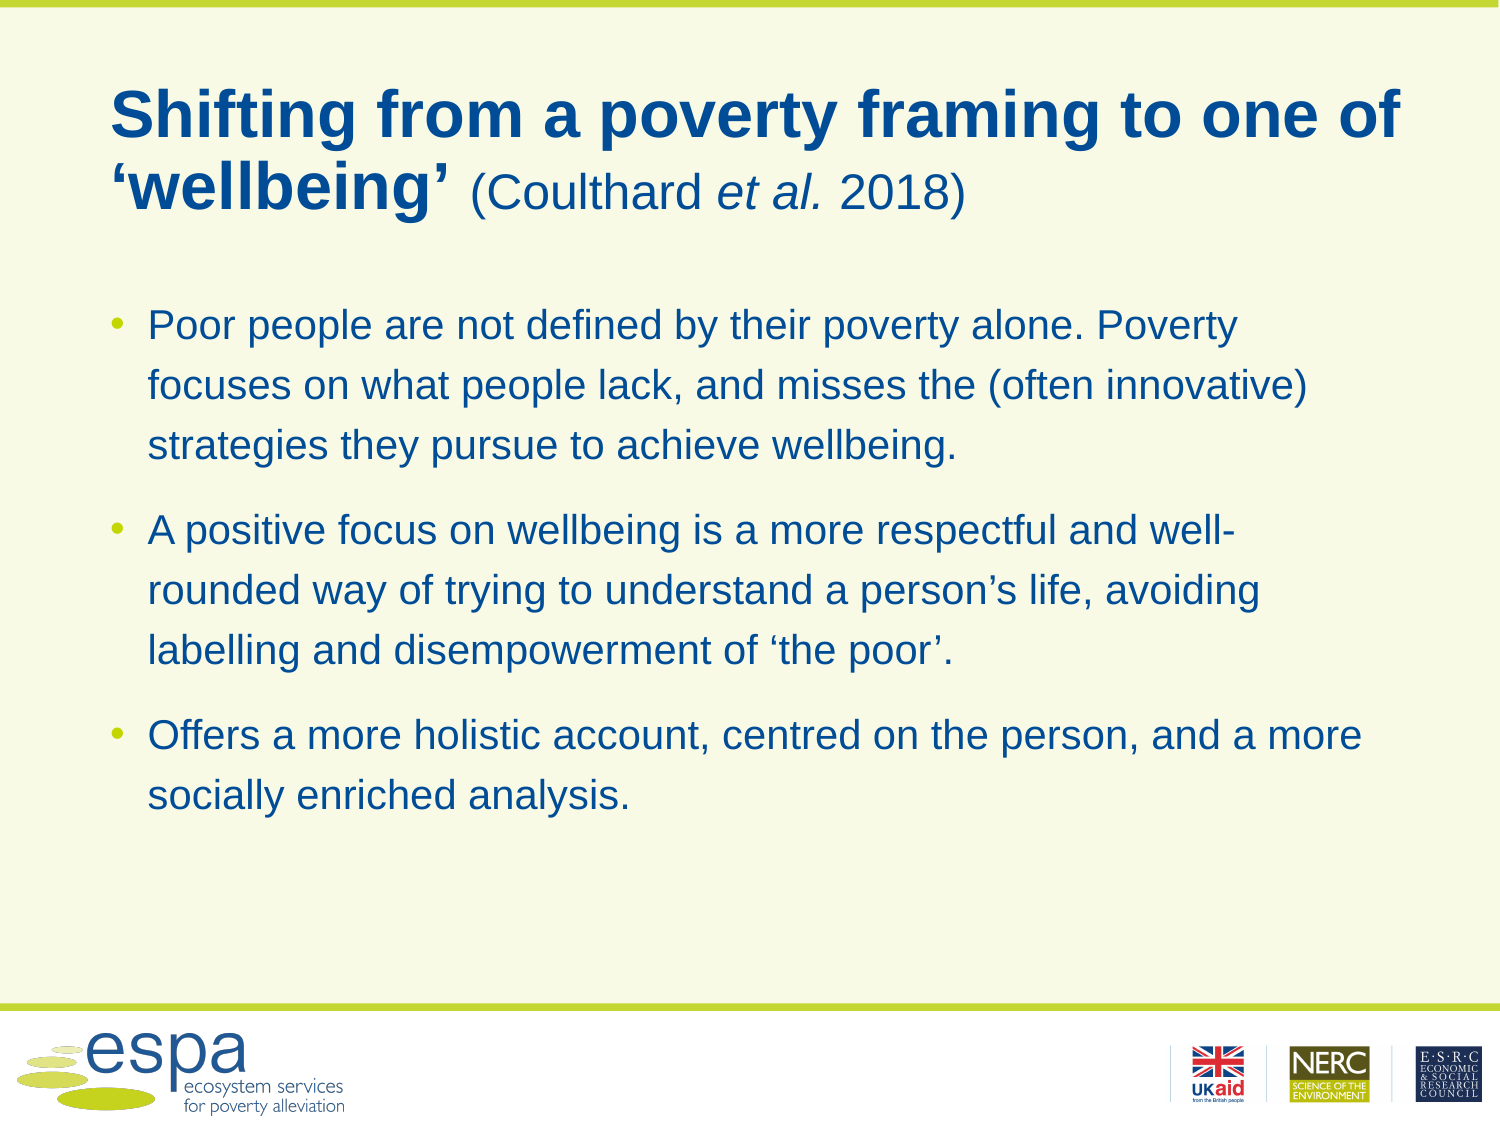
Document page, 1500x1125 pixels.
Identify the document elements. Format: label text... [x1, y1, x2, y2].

list Poor people are not defined by their poverty alone. Poverty focuses on what people lack, and misses the (often innovative) strategies they pursue to achieve wellbeing. A positive focus on wellbeing is a more respectful and well-rounded way of trying to understand a person’s life, avoiding labelling and disempowerment of ‘the poor’. Offers a more holistic account, centred on the person, and a more socially enriched analysis. [95, 280, 1389, 994]
picture [17, 1033, 344, 1116]
title Shifting from a poverty framing to one of ‘wellbeing’ (Coulthard et al. 2018) [95, 43, 1477, 261]
picture [1165, 1045, 1483, 1103]
